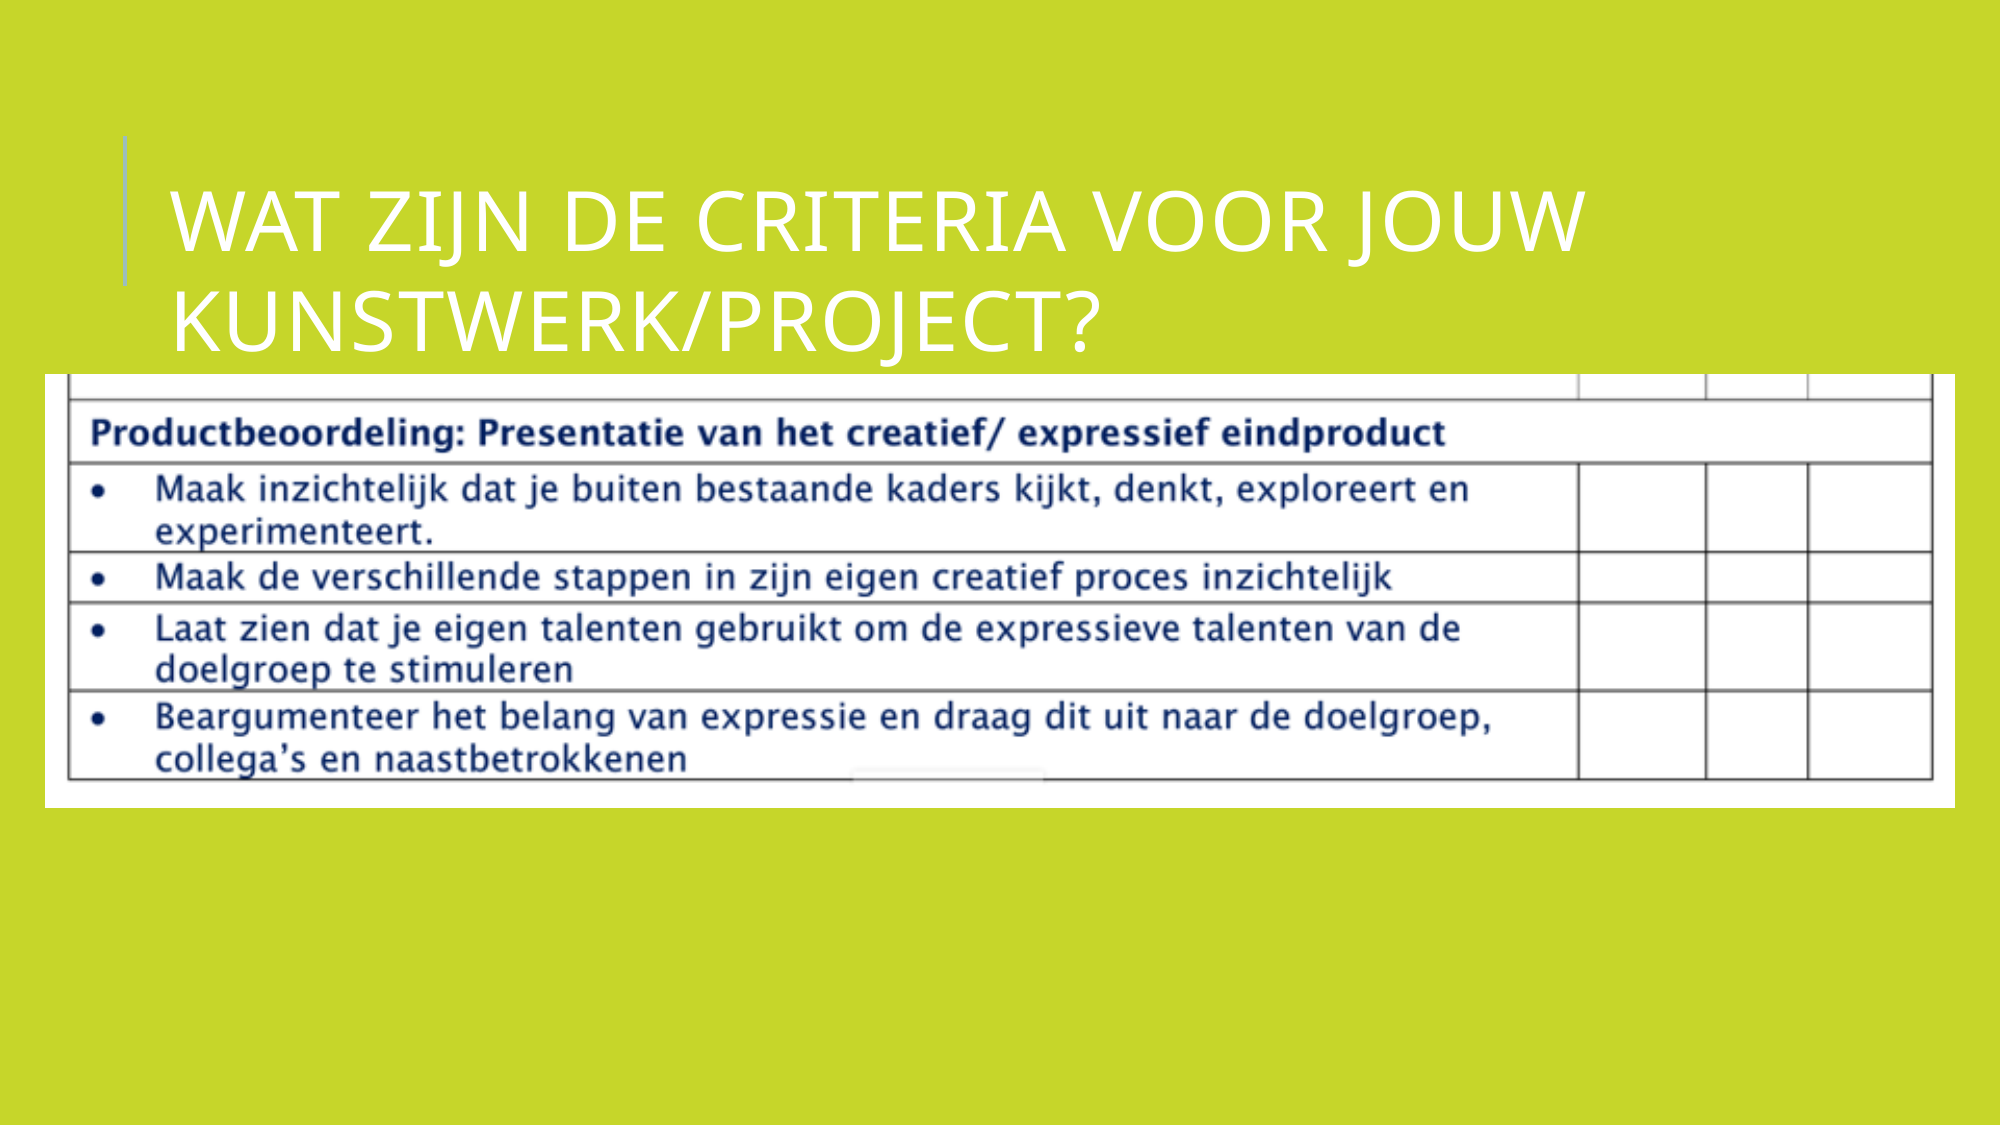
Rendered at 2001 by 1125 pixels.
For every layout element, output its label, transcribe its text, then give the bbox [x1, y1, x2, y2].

text_box Wat zijn de criteria voor jouw kunstwerk/project? [154, 160, 1922, 369]
picture [44, 374, 1955, 808]
